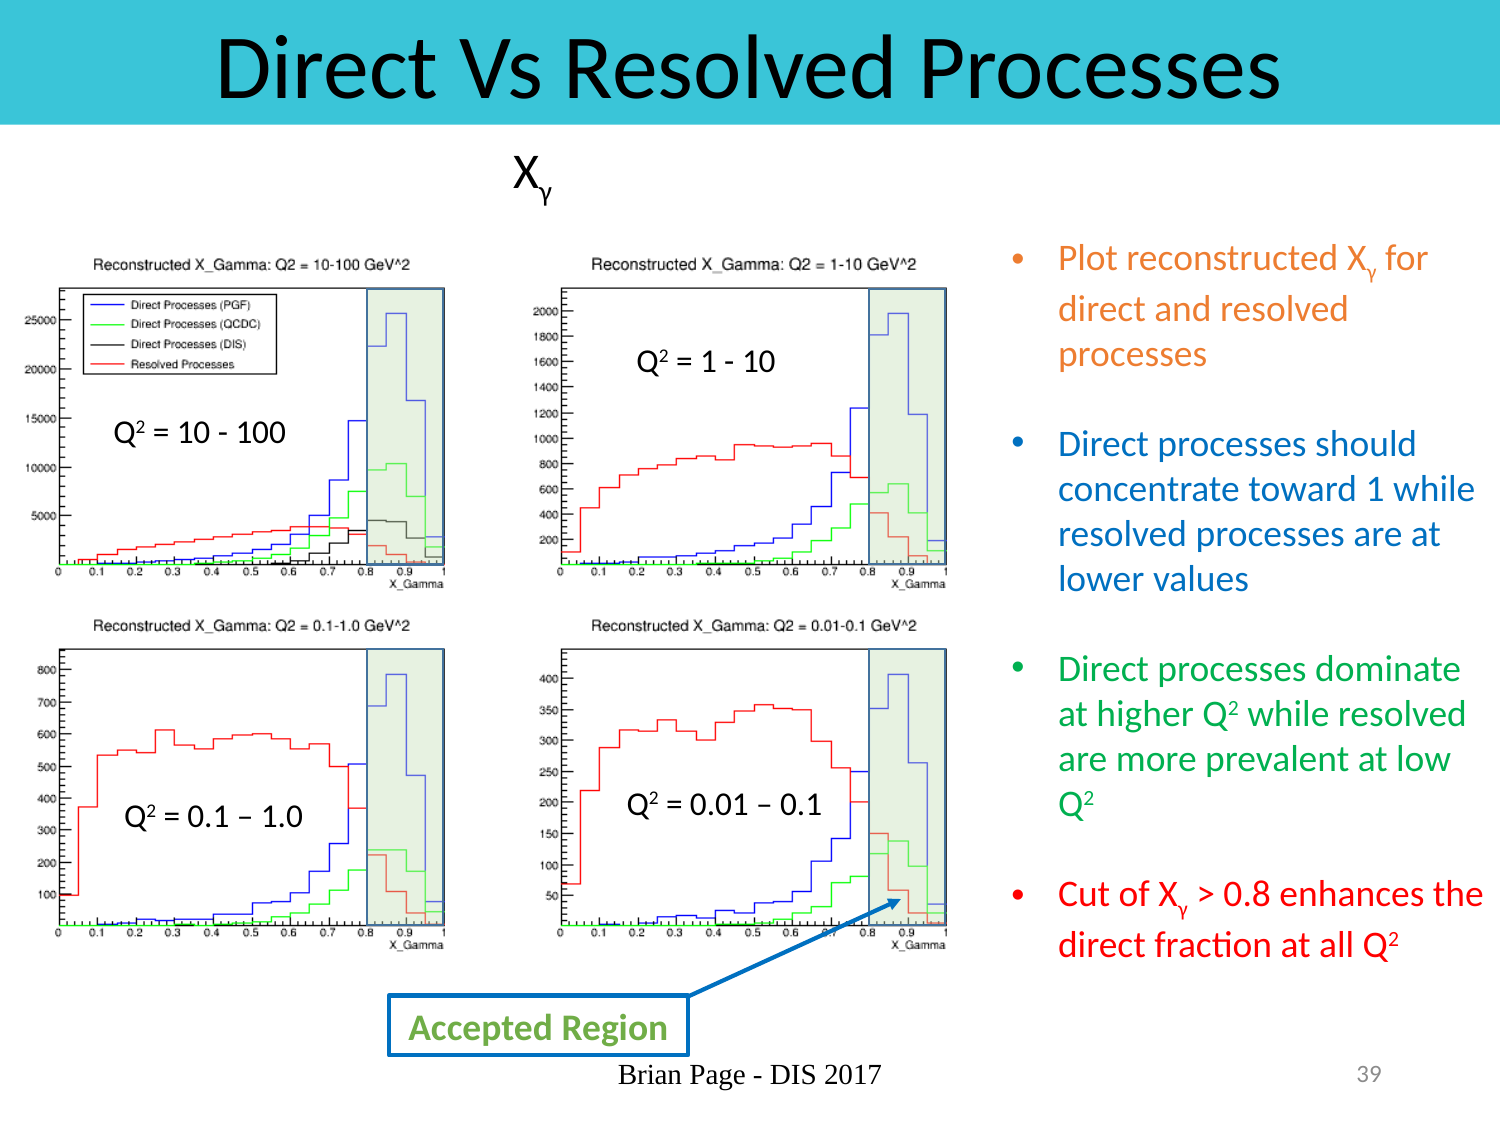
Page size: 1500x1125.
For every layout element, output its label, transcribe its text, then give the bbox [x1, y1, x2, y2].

text_box Plot reconstructed Xγ for direct and resolved processes Direct processes should concentrate toward 1 while resolved processes are at lower values Direct processes dominate at higher Q2 while resolved are more prevalent at low Q2 Cut of Xγ > 0.8 enhances the direct fraction at all Q2 [996, 225, 1500, 973]
text_box Accepted Region [388, 995, 688, 1056]
slide_number 39 [1059, 1042, 1397, 1103]
picture [1, 246, 1005, 968]
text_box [685, 898, 901, 998]
footer Brian Page - DIS 2017 [496, 1042, 1004, 1103]
text_box Direct Vs Resolved Processes [0, 0, 1500, 125]
